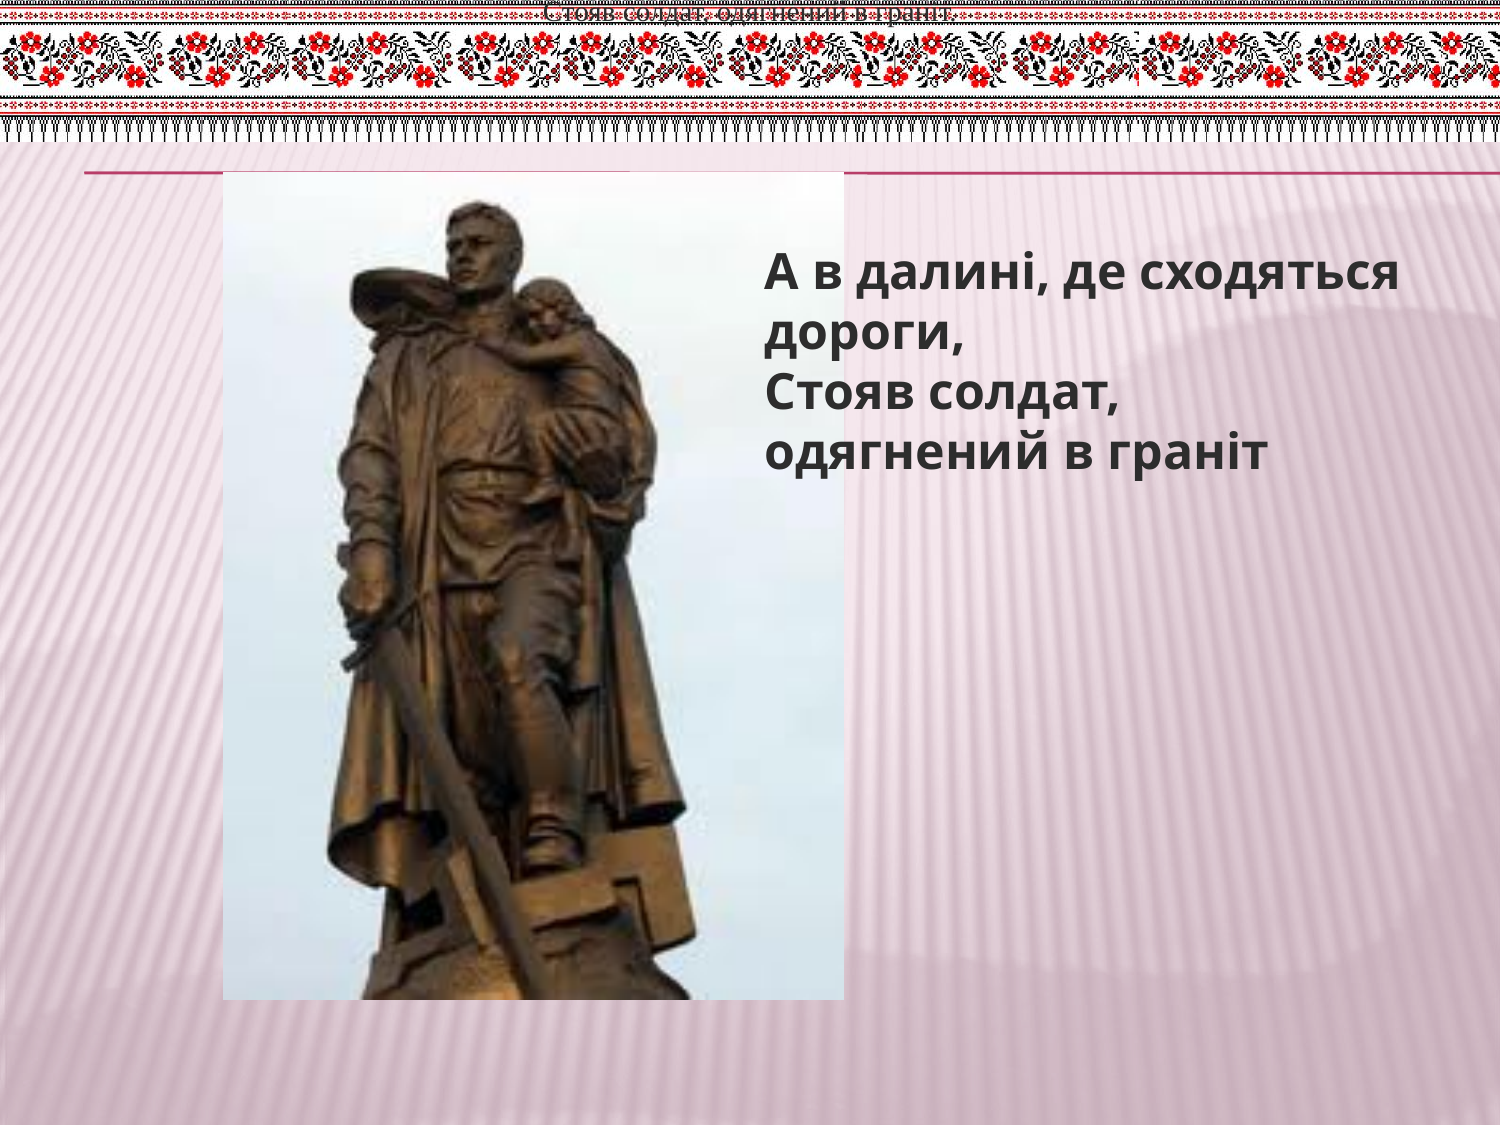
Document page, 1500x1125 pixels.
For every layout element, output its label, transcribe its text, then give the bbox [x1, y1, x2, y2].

text_box А в далині, де сходяться дороги, Стояв солдат, одягнений в граніт [854, 232, 1424, 487]
picture [223, 172, 844, 1000]
picture [0, 0, 1500, 142]
